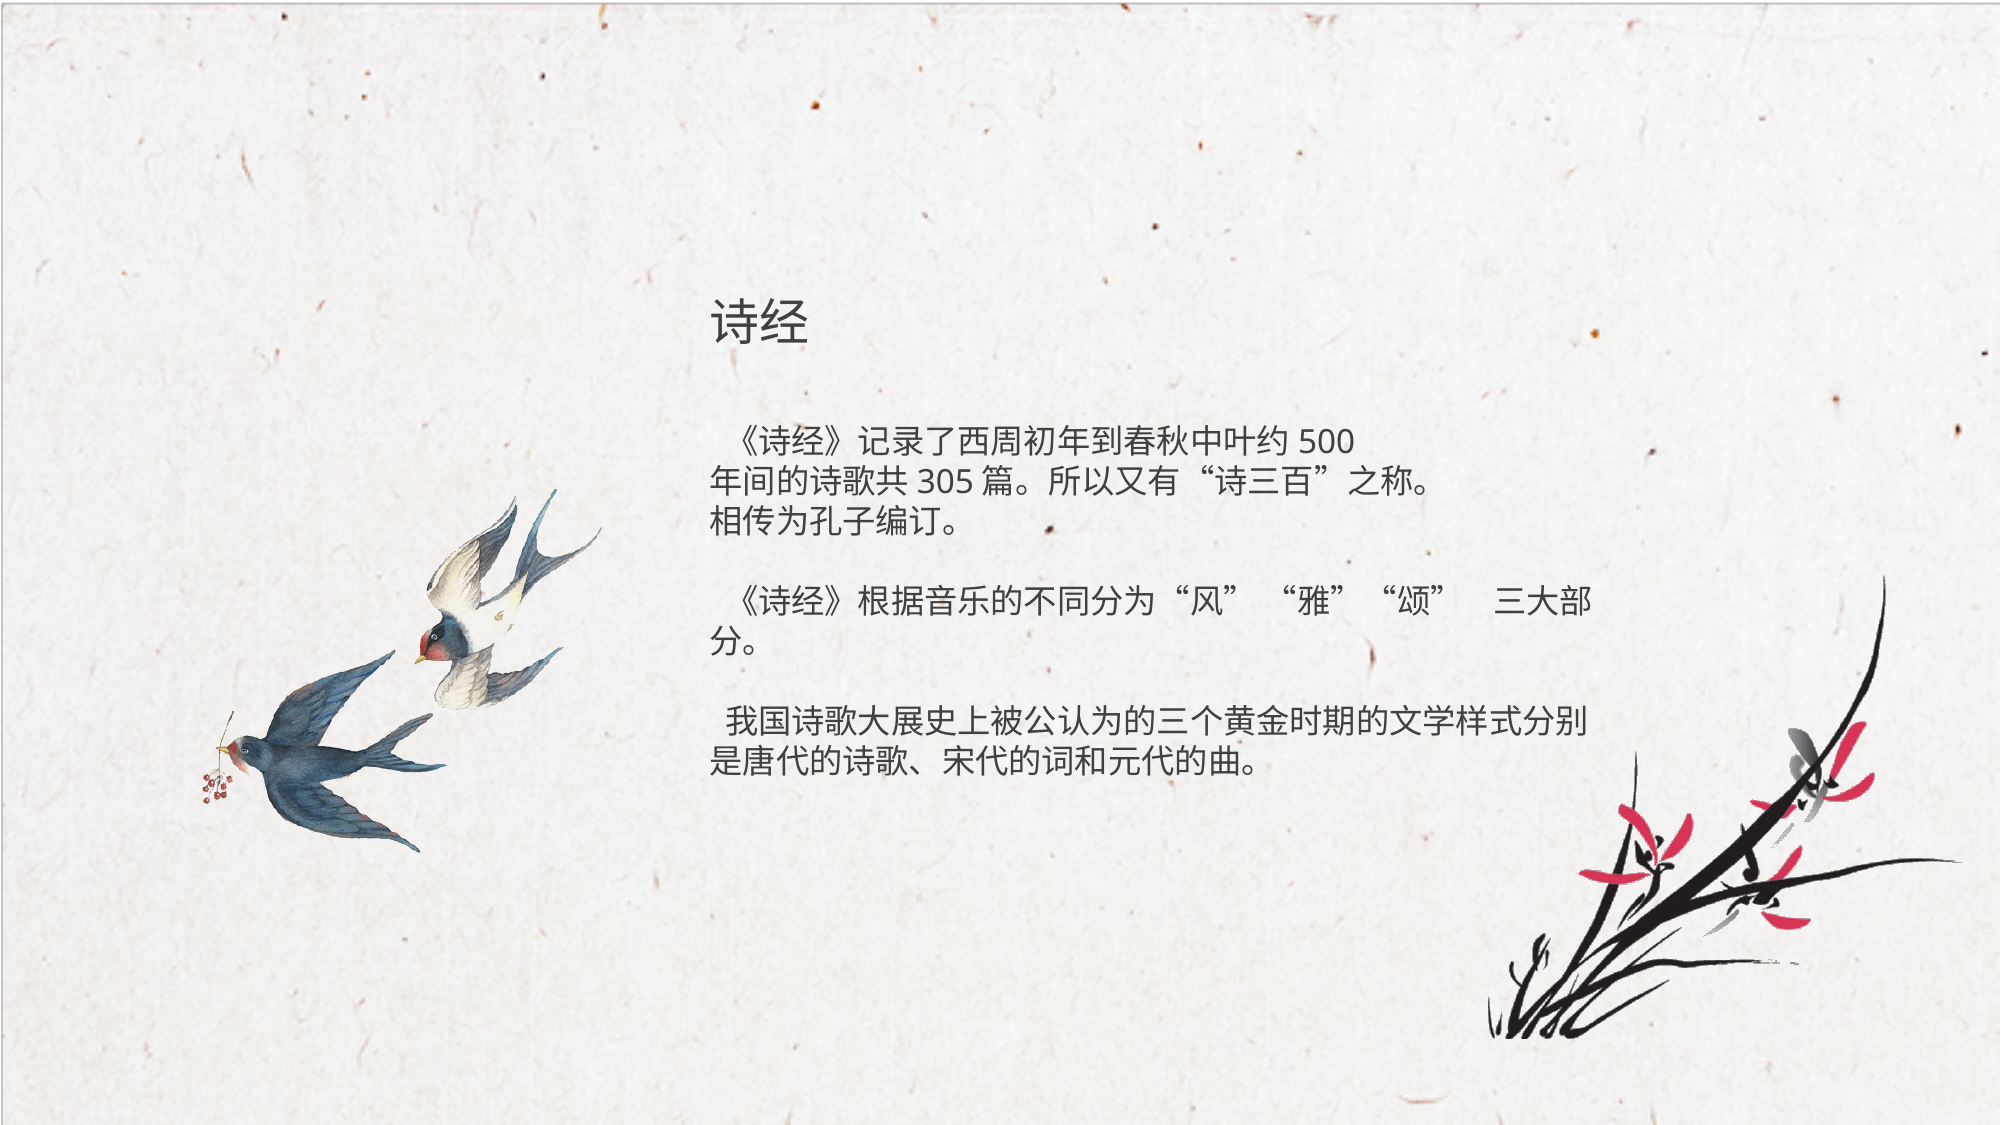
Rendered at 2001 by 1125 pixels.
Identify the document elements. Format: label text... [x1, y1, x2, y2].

text_box 诗经 《诗经》记录了西周初年到春秋中叶约500 年间的诗歌共305篇。所以又有“诗三百”之称。 相传为孔子编订。 《诗经》根据音乐的不同分为“风” “雅”“颂” 三大部分。 我国诗歌大展史上被公认为的三个黄金时期的文学样式分别是唐代的诗歌、宋代的词和元代的曲。 [694, 283, 1613, 788]
picture [0, 0, 2000, 1125]
